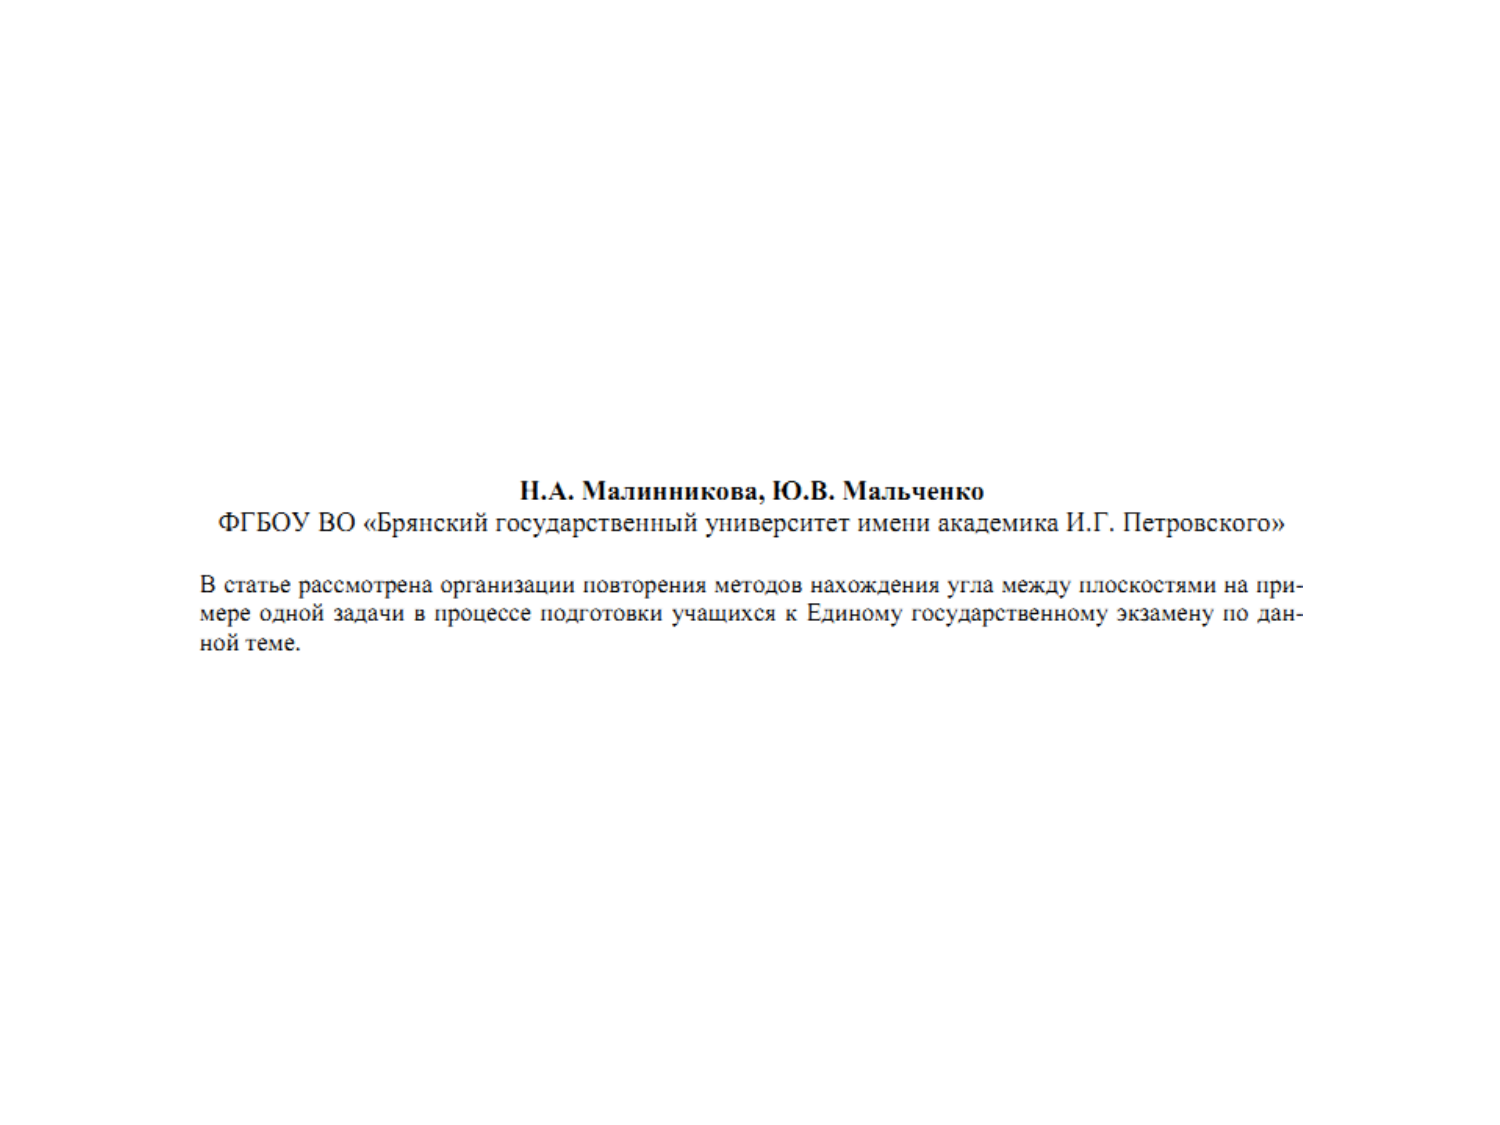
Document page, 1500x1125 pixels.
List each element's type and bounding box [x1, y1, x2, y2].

picture [197, 467, 1303, 658]
